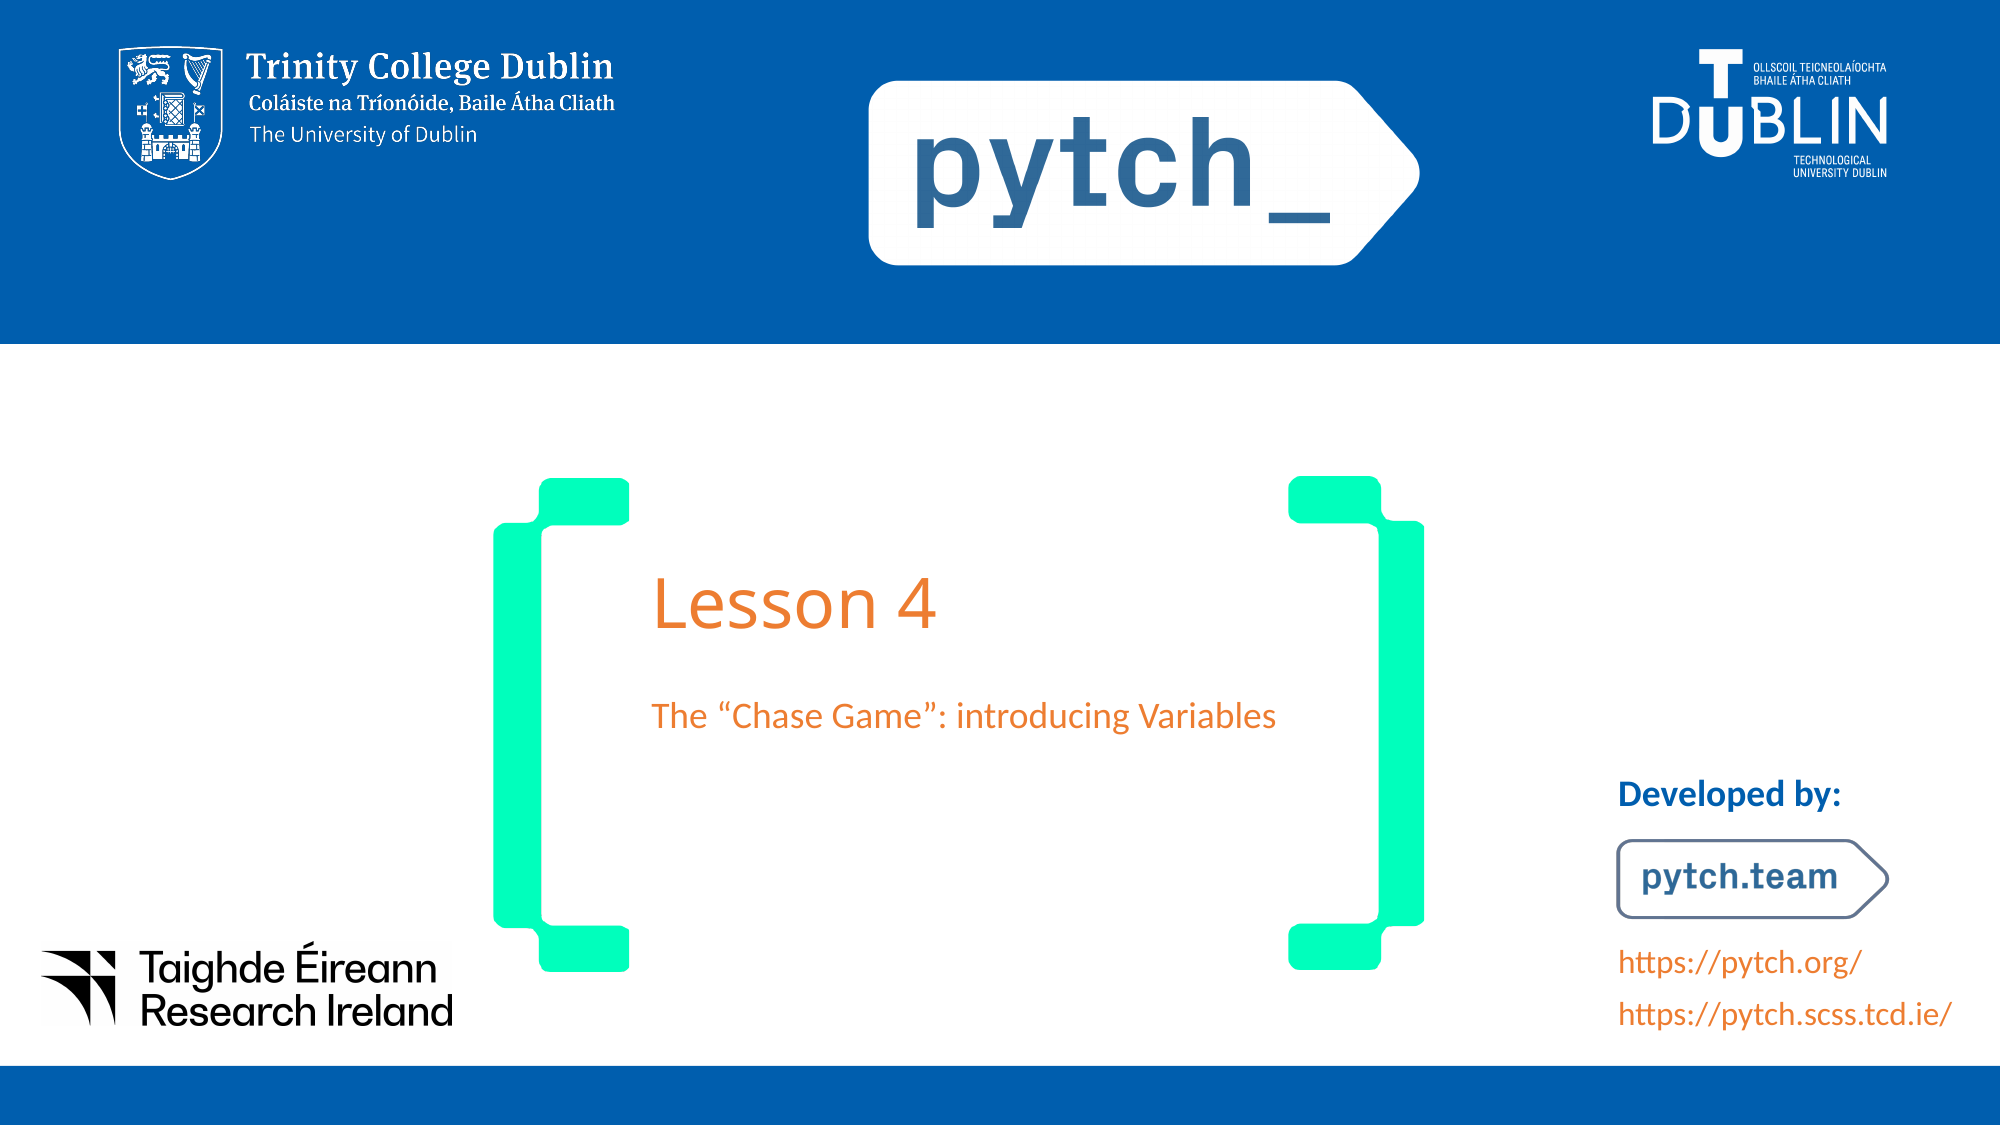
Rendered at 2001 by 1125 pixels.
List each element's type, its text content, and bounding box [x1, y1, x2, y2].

picture [117, 45, 617, 181]
picture [41, 941, 452, 1026]
subtitle The “Chase Game”: introducing Variables [636, 679, 1318, 739]
text_box Developed by: https://pytch.org/ https://pytch.scss.tcd.ie/ [1603, 762, 1978, 1079]
picture [1603, 820, 1905, 940]
picture [1618, 17, 1923, 209]
picture [696, 36, 1592, 305]
title Lesson 4 [636, 560, 1357, 652]
